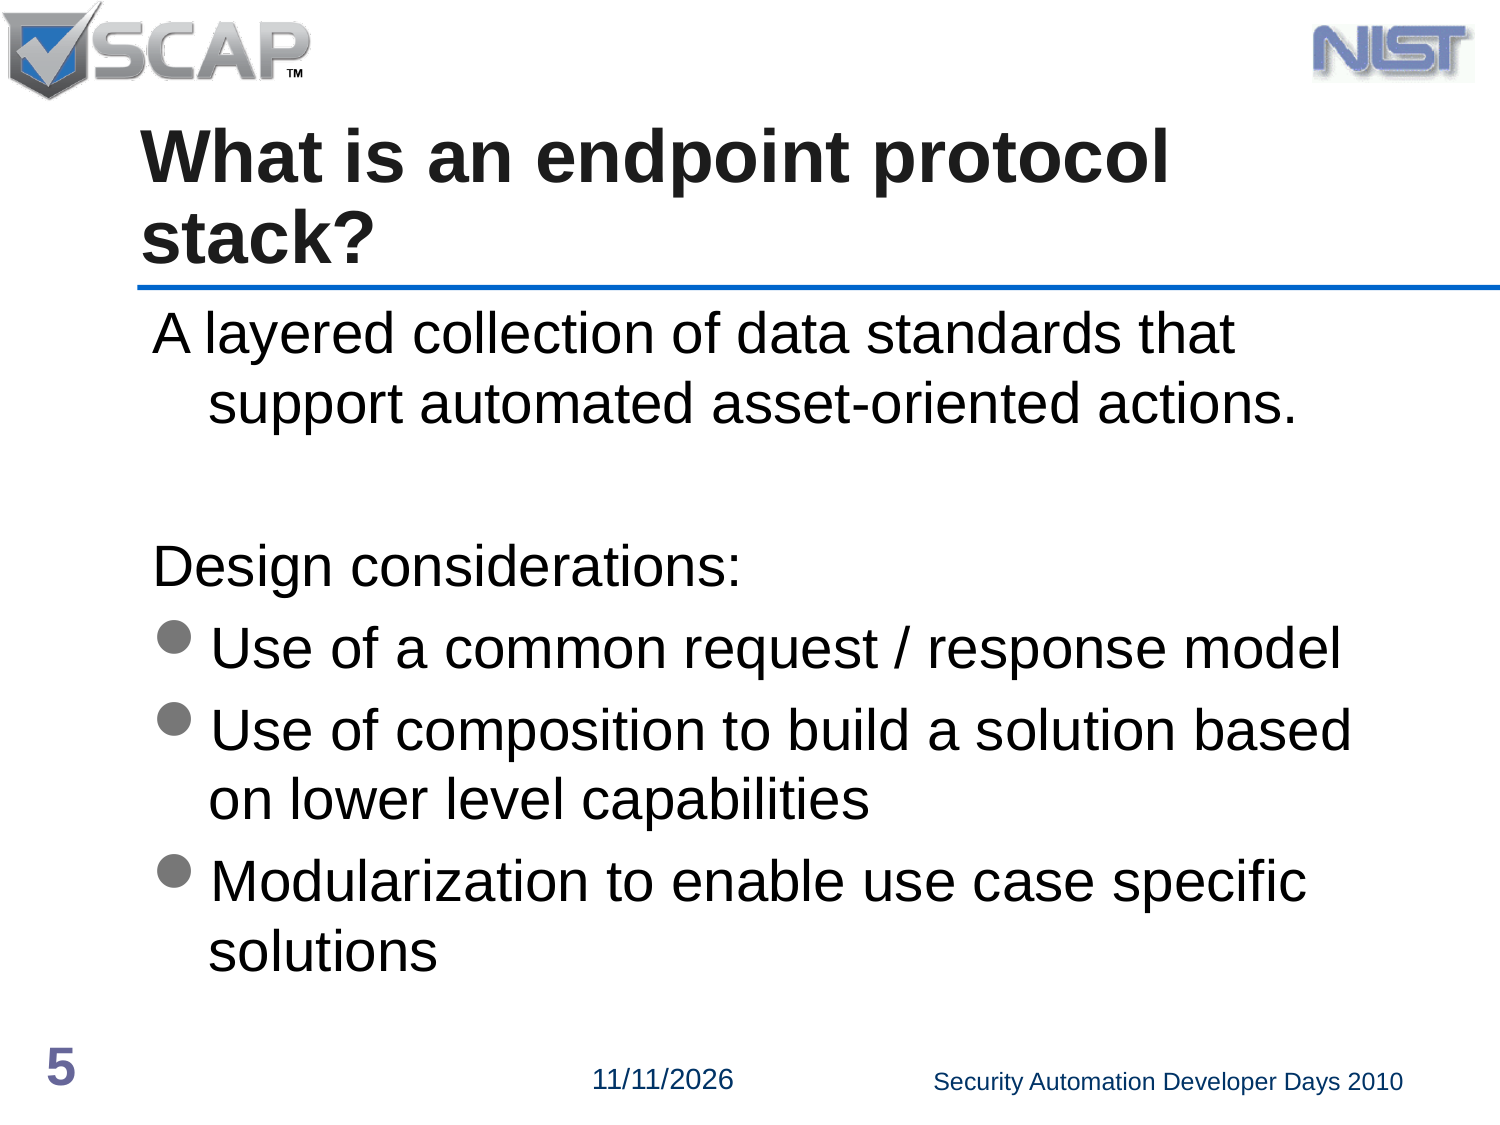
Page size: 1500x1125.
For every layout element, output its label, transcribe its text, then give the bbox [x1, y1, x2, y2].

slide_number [399, 1024, 750, 1104]
picture [1312, 24, 1475, 83]
footer Security Automation Developer Days 2010 [912, 1024, 1426, 1104]
list A layered collection of data standards that support automated asset-oriented actions. Design considerations: Use of a common request / response model Use of composition to build a solution based on lower level capabilities Modularization to enable use case specific solutions [137, 287, 1400, 1026]
title What is an endpoint protocol stack? [124, 99, 1426, 288]
picture [0, 0, 313, 103]
slide_number 5 [13, 1023, 111, 1105]
